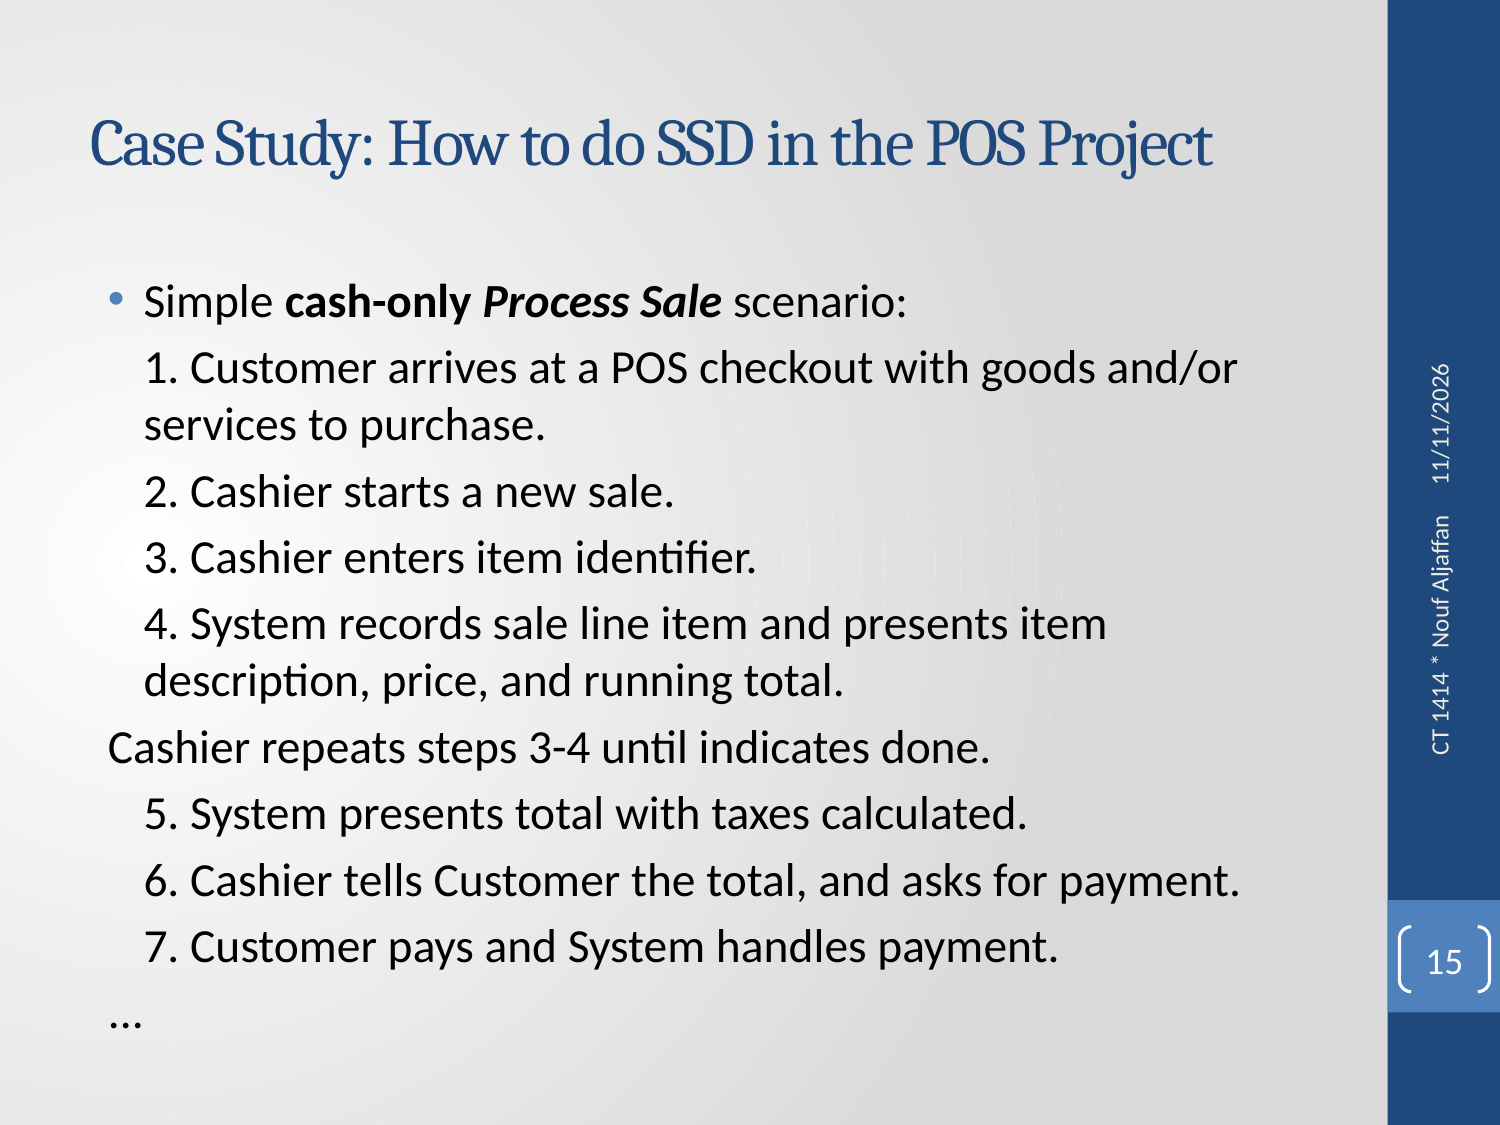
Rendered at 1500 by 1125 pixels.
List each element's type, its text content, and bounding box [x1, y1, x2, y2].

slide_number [1408, 100, 1469, 500]
footer CT 1414 * Nouf Aljaffan [1408, 500, 1469, 889]
list Simple cash-only Process Sale scenario: 1. Customer arrives at a POS checkout with goods and/or services to purchase. 2. Cashier starts a new sale. 3. Cashier enters item identifier. 4. System records sale line item and presents item description, price, and running total. Cashier repeats steps 3-4 until indicates done. 5. System presents total with taxes calculated. 6. Cashier tells Customer the total, and asks for payment. 7. Customer pays and System handles payment. ... [75, 262, 1325, 1050]
slide_number 15 [1397, 925, 1492, 994]
title Case Study: How to do SSD in the POS Project [75, 45, 1325, 233]
